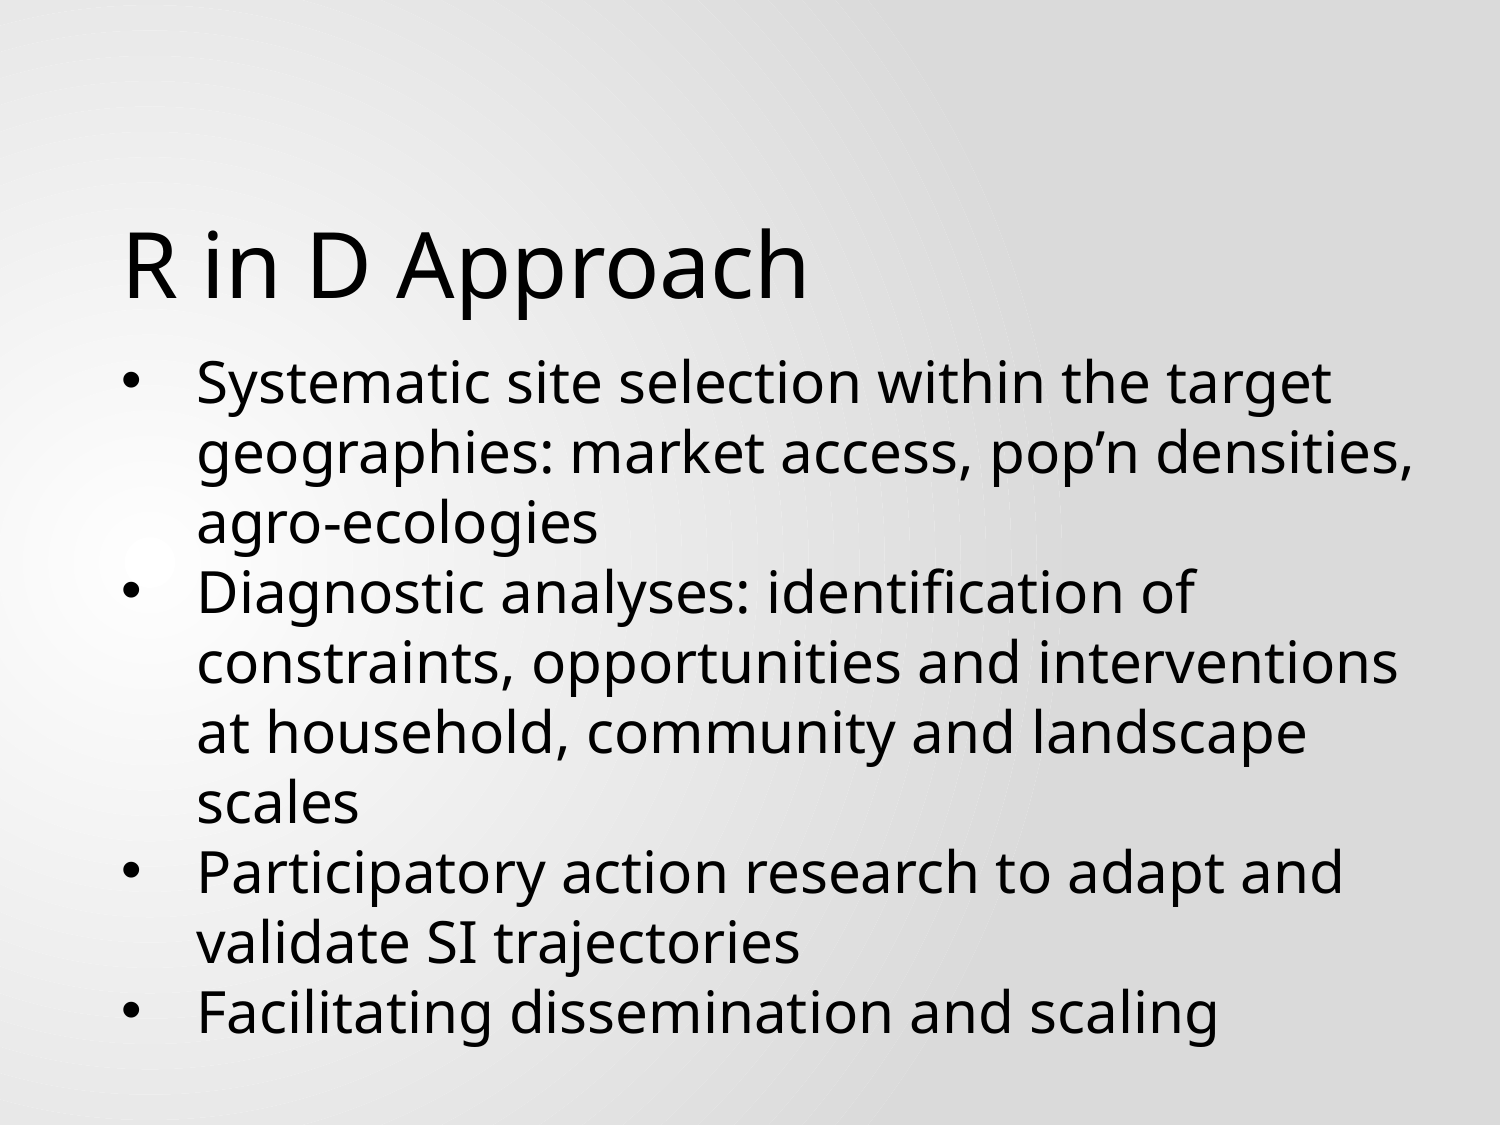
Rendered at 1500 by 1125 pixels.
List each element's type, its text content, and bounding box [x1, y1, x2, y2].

text_box Systematic site selection within the target geographies: market access, pop’n densities, agro-ecologies Diagnostic analyses: identification of constraints, opportunities and interventions at household, community and landscape scales Participatory action research to adapt and validate SI trajectories Facilitating dissemination and scaling [106, 337, 1438, 1122]
list R in D Approach [87, 200, 1363, 338]
